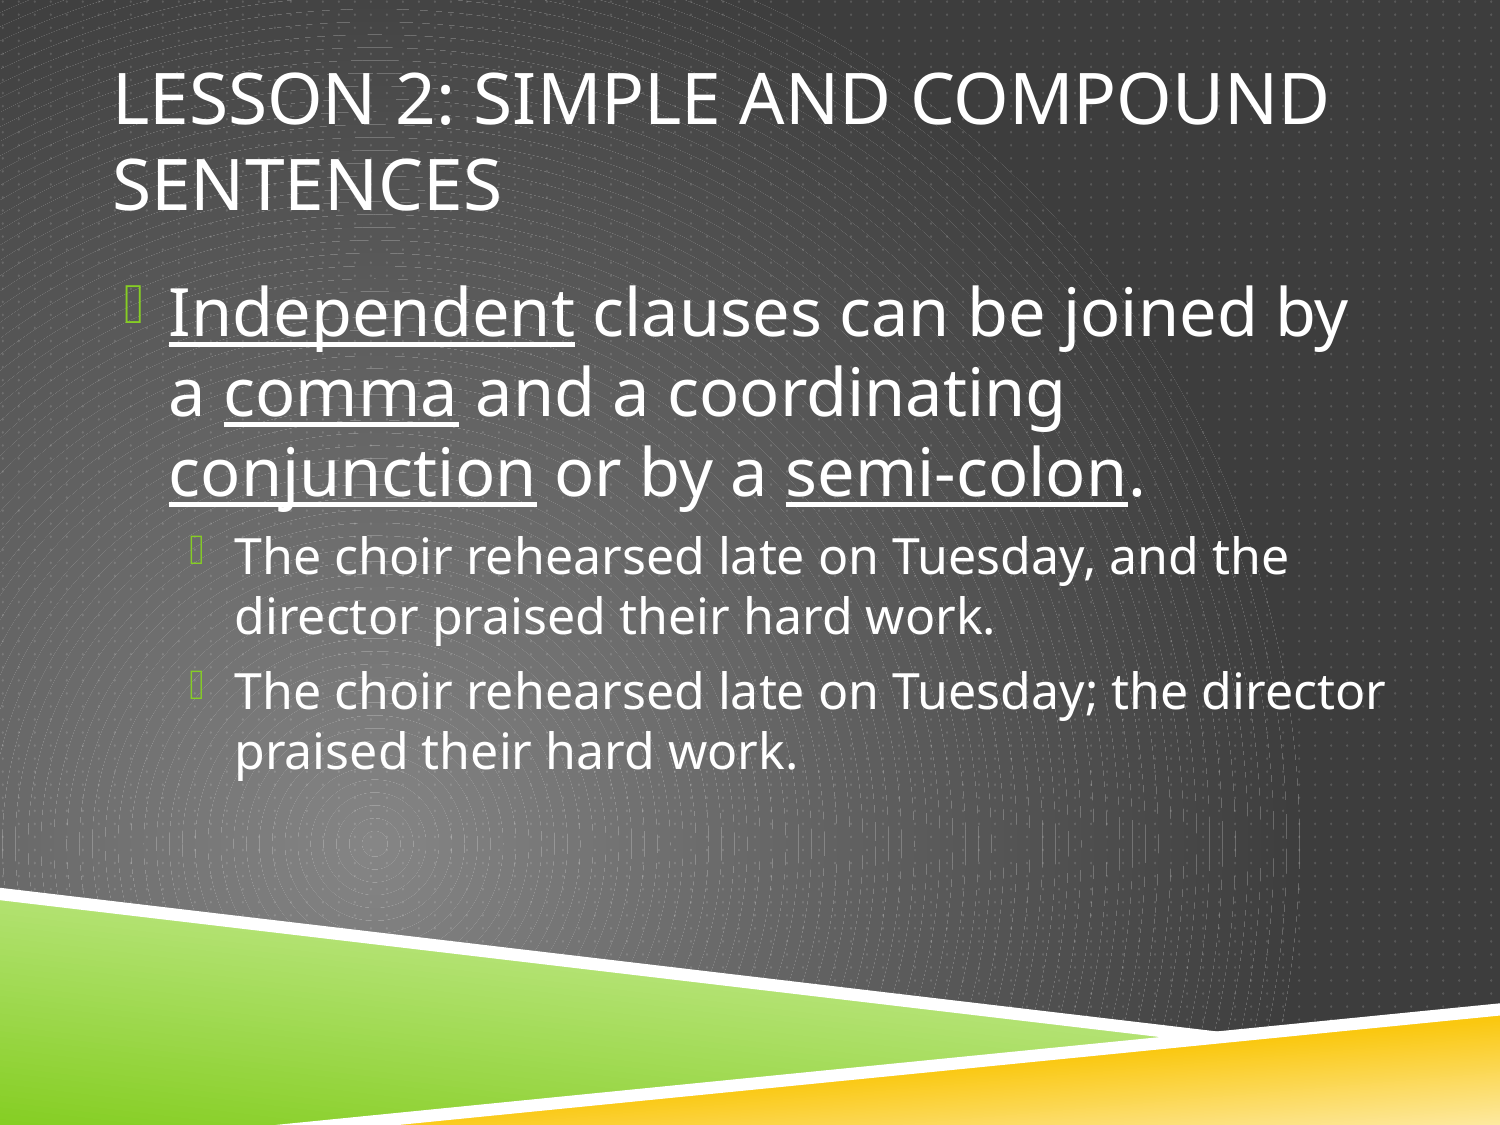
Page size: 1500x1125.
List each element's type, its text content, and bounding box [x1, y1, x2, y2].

title Lesson 2: Simple and compound sentences [112, 45, 1388, 233]
list Independent clauses can be joined by a comma and a coordinating conjunction or by a semi-colon. The choir rehearsed late on Tuesday, and the director praised their hard work. The choir rehearsed late on Tuesday; the director praised their hard work. [112, 262, 1388, 875]
